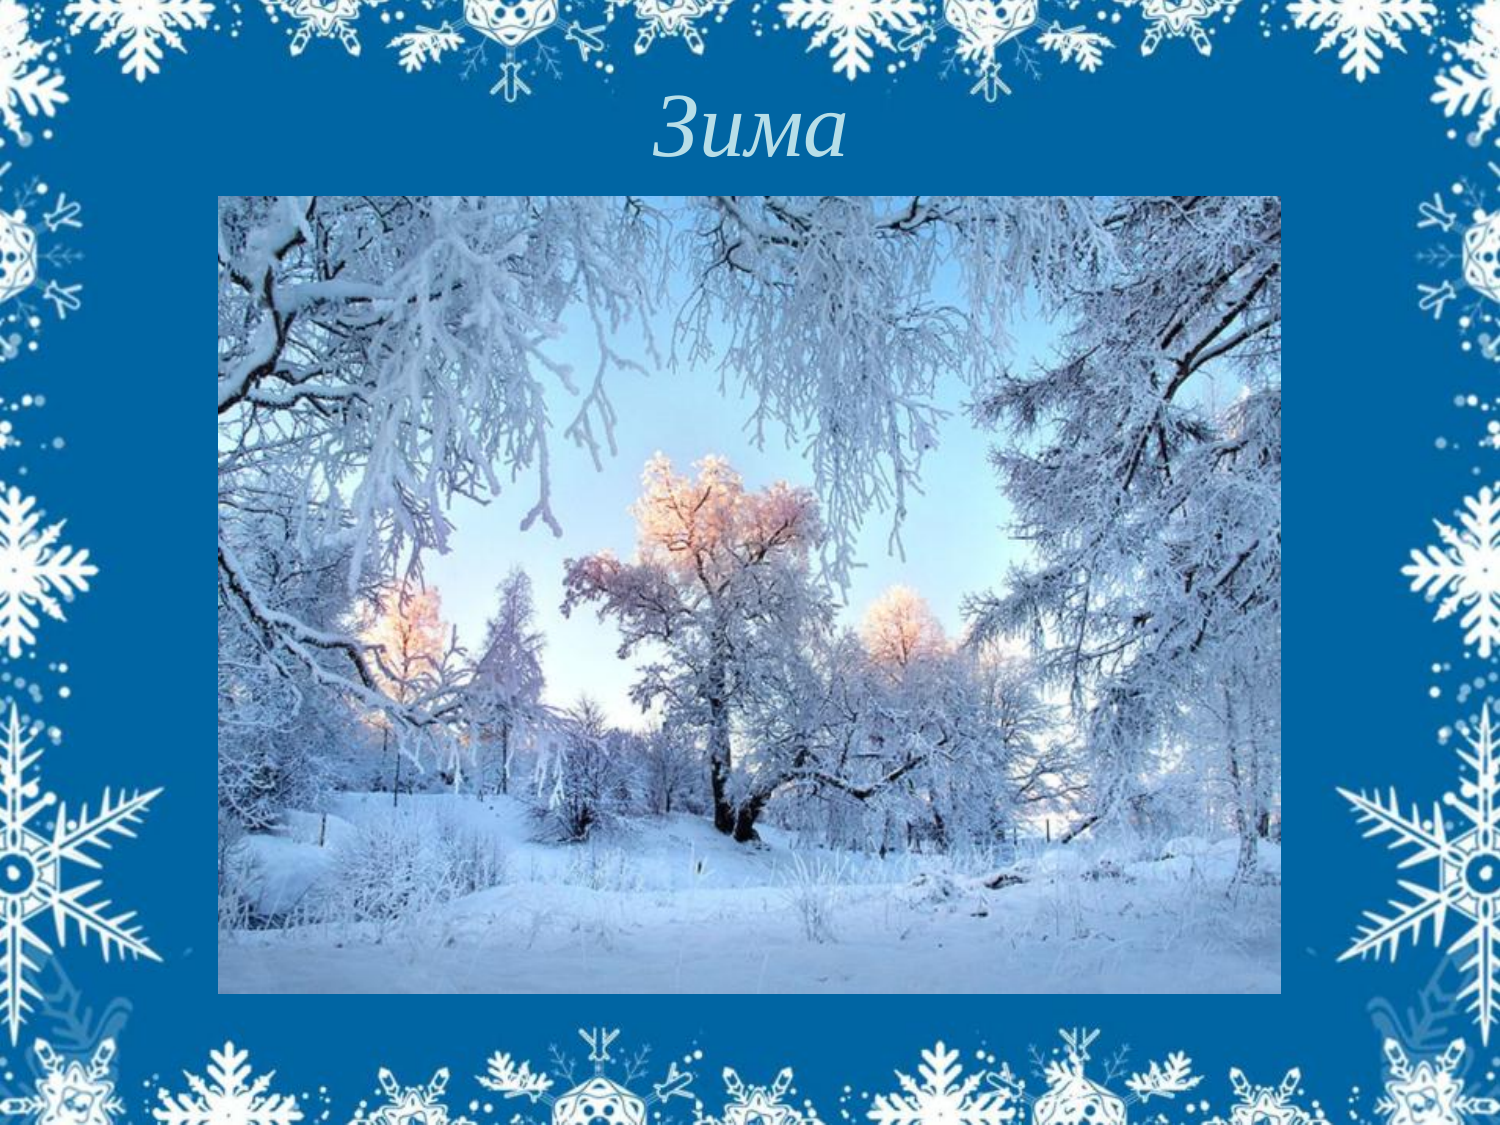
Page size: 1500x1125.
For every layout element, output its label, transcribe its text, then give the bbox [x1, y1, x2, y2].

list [218, 196, 1281, 994]
title Зима [76, 42, 1427, 198]
picture [0, 0, 1500, 1125]
